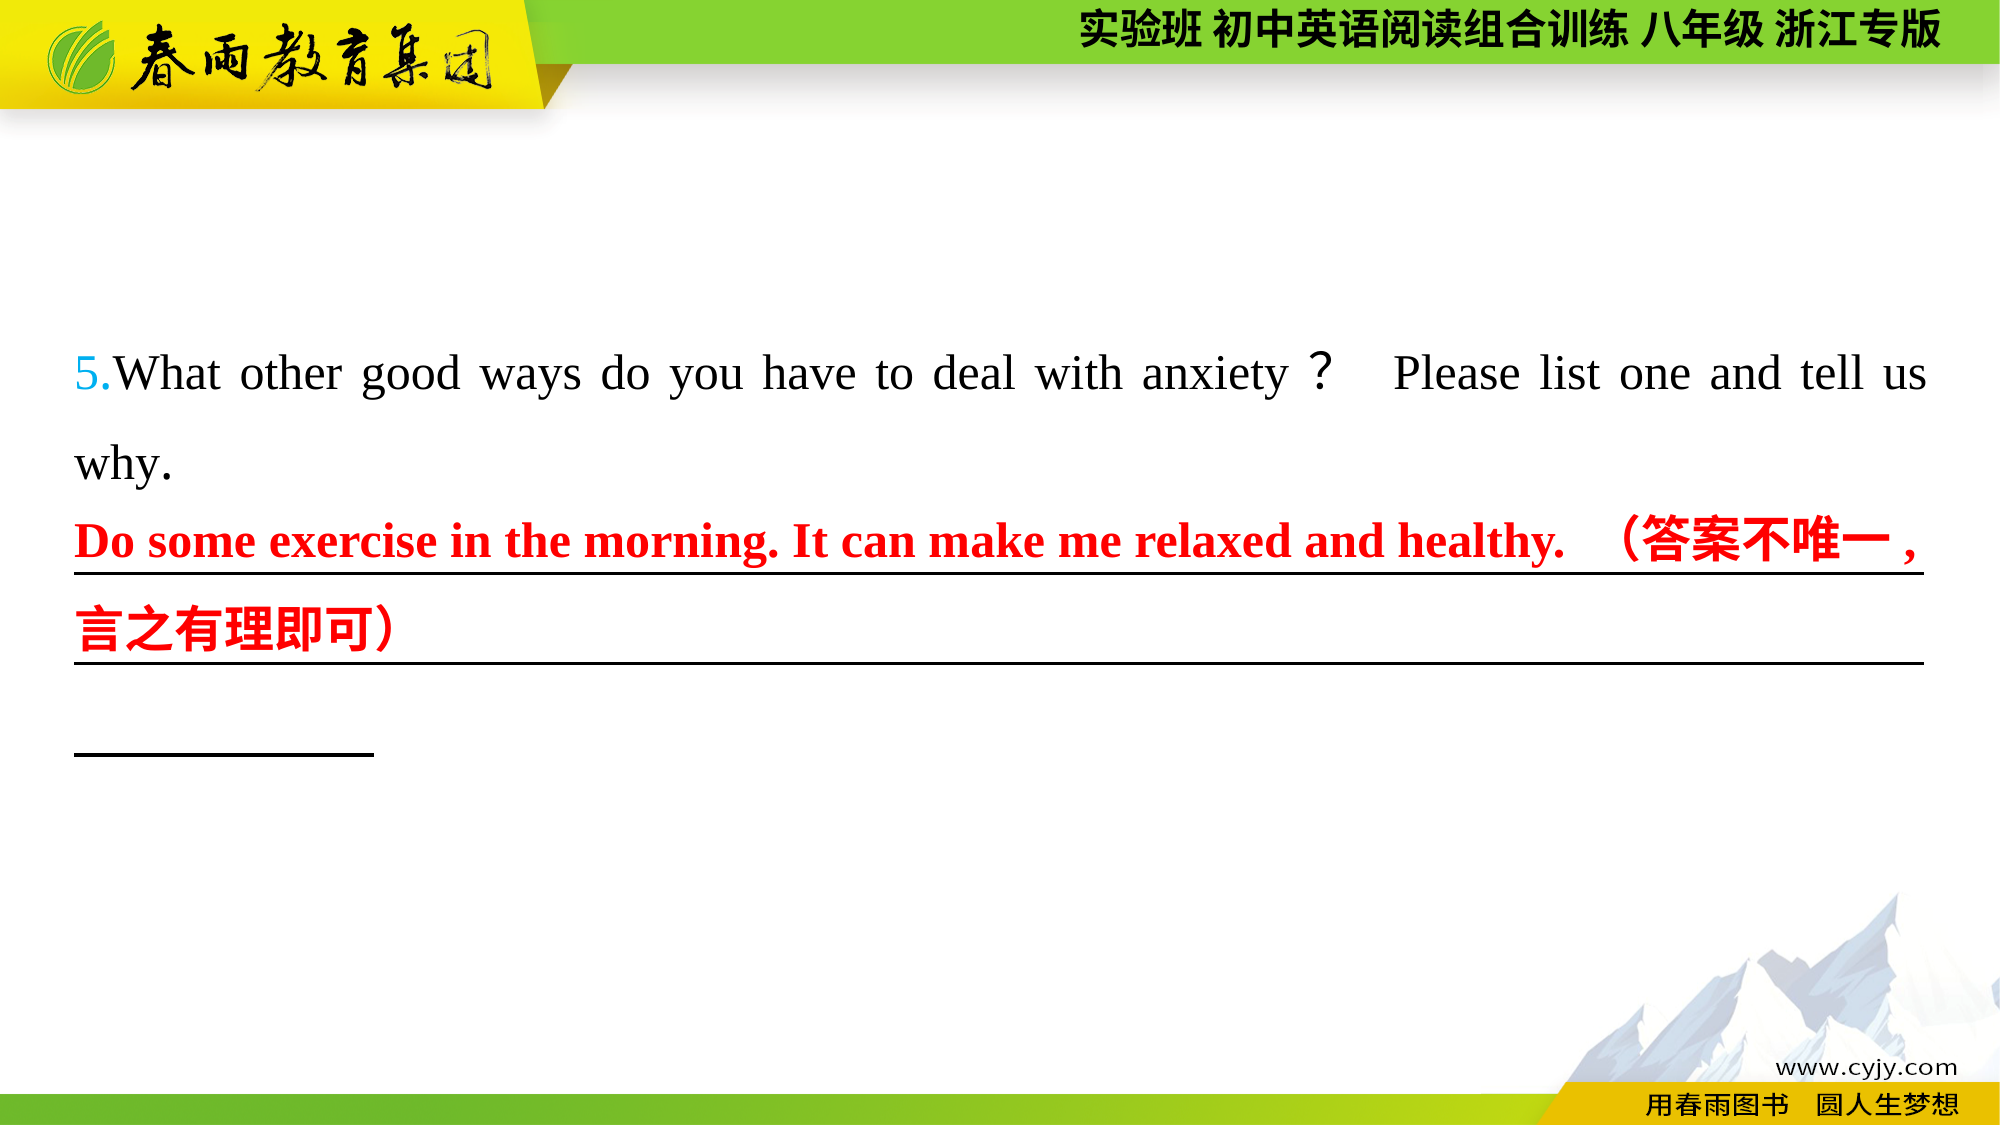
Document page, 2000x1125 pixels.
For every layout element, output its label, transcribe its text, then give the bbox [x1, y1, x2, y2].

picture [0, 0, 2000, 1125]
list 5.What other good ways do you have to deal with anxiety？ Please list one and tell us why. __________________________________________________________________________ __________________________________________________________________________ [59, 301, 1944, 681]
